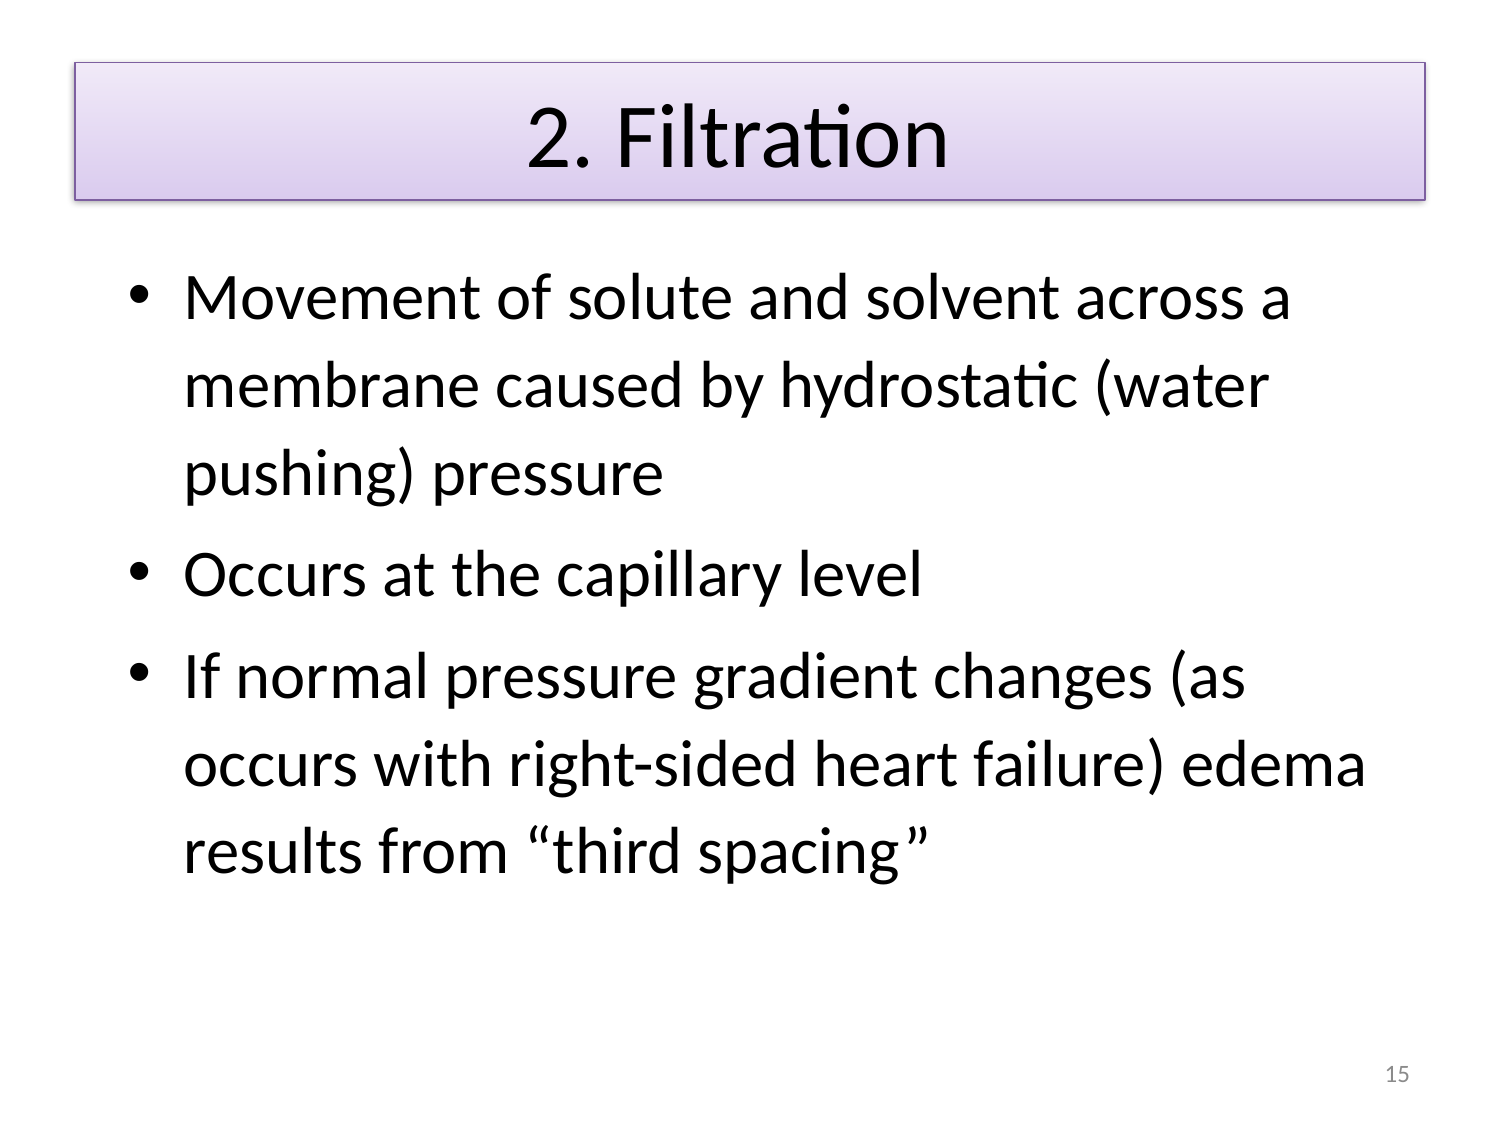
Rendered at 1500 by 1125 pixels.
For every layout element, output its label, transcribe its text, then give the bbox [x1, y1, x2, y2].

slide_number 15 [1074, 1042, 1425, 1103]
title 2. Filtration [74, 62, 1426, 201]
list Movement of solute and solvent across a membrane caused by hydrostatic (water pushing) pressure Occurs at the capillary level If normal pressure gradient changes (as occurs with right-sided heart failure) edema results from “third spacing” [112, 237, 1450, 1063]
